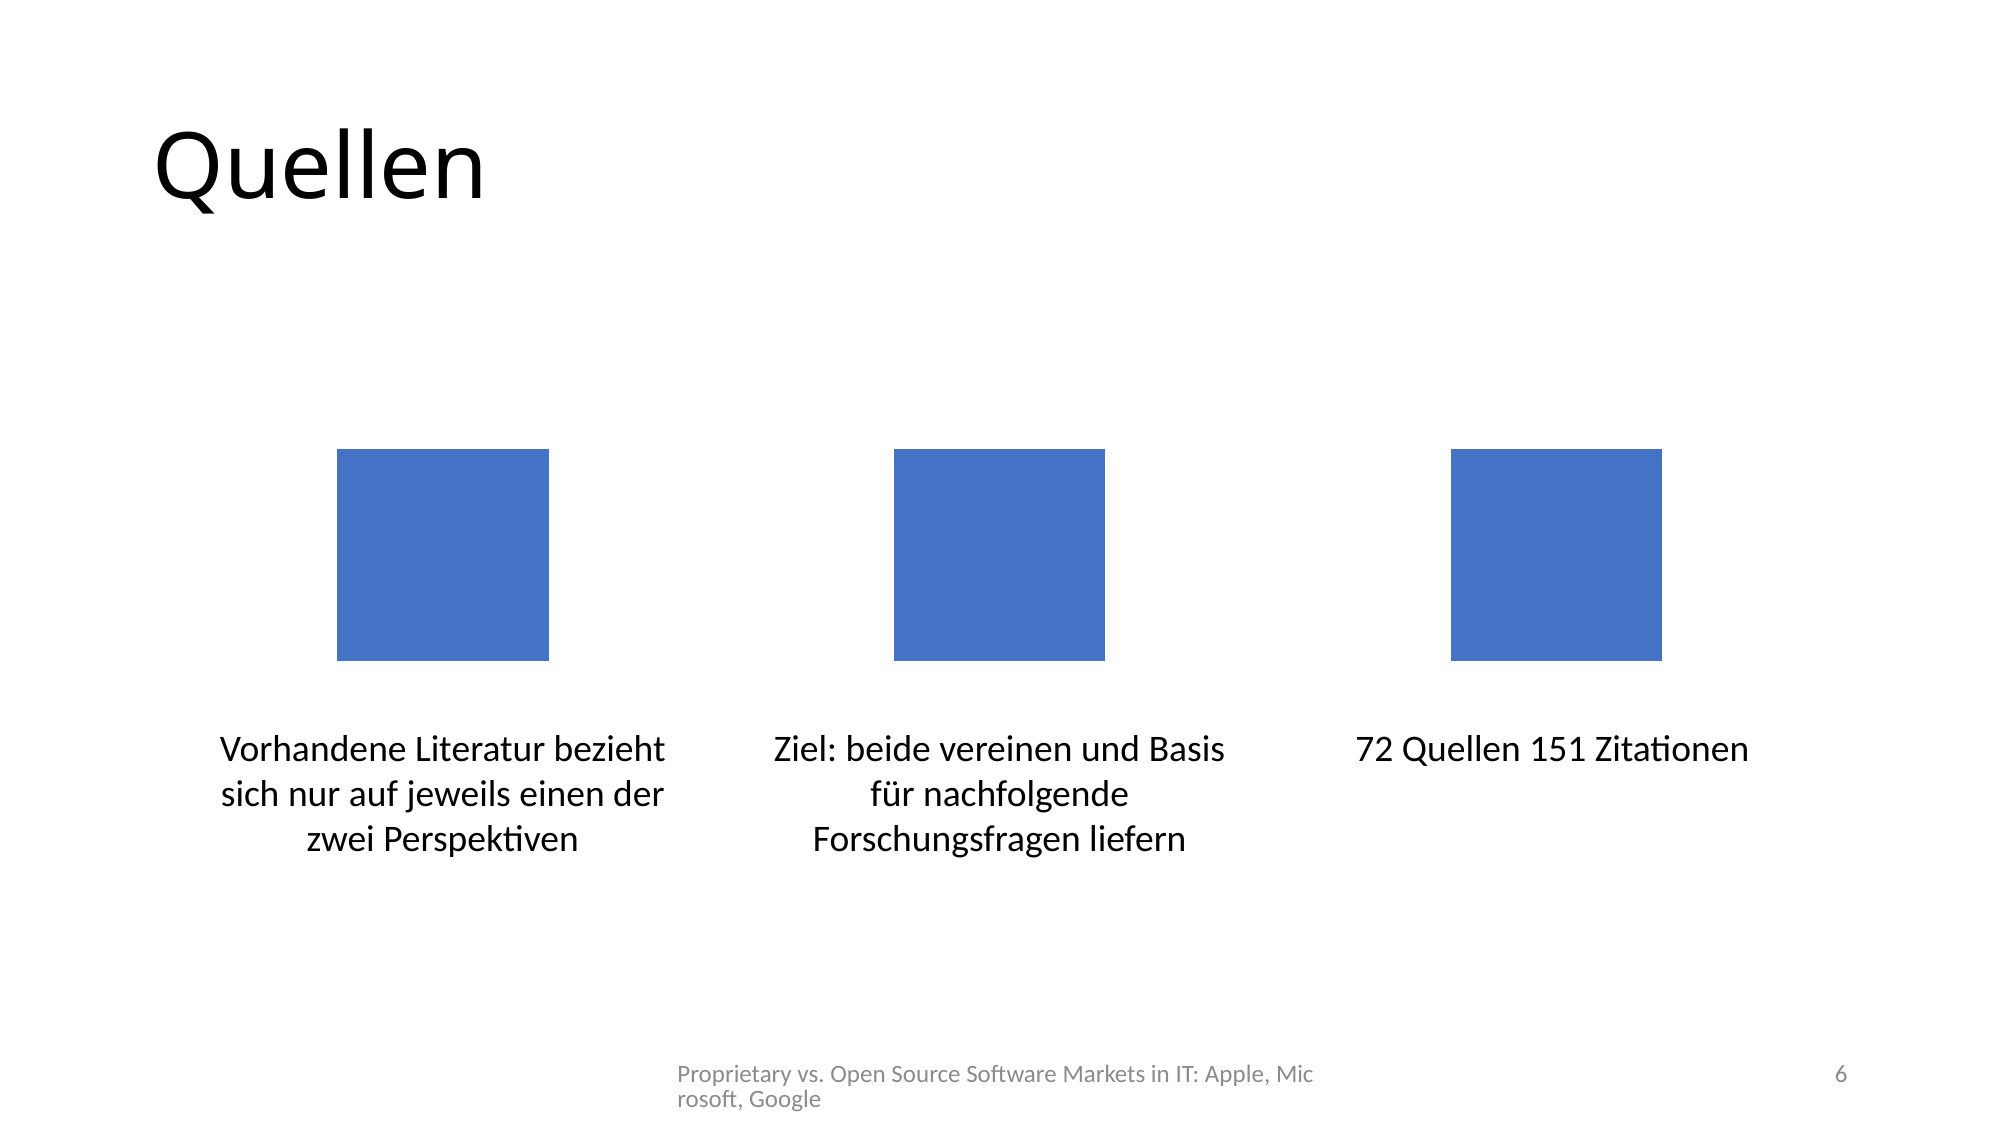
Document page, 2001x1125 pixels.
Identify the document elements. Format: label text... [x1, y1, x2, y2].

slide_number 6 [1412, 1042, 1863, 1103]
footer Proprietary vs. Open Source Software Markets in IT: Apple, Microsoft, Google [662, 1042, 1338, 1103]
title Quellen [137, 59, 1863, 278]
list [137, 299, 1863, 1014]
